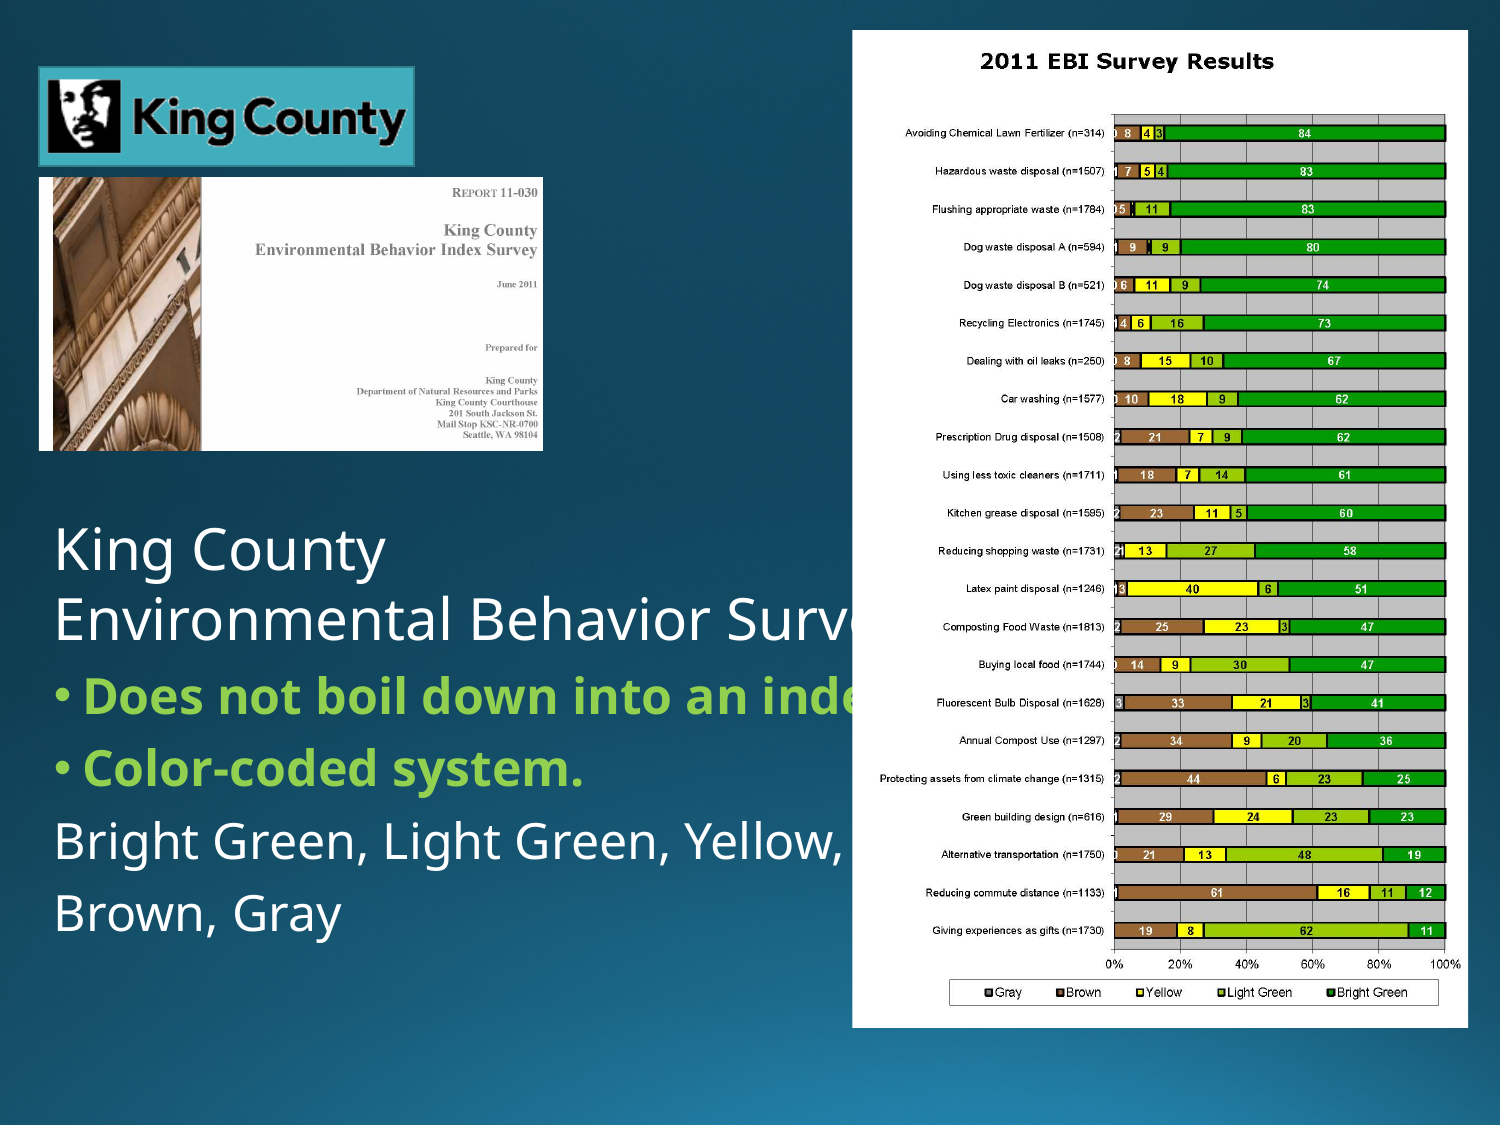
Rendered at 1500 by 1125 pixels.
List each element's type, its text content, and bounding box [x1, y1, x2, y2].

text_box King County Environmental Behavior Survey Does not boil down into an index Color-coded system. Bright Green, Light Green, Yellow, Brown, Gray [38, 504, 852, 1028]
picture [0, 0, 1500, 1125]
text_box [38, 66, 415, 167]
